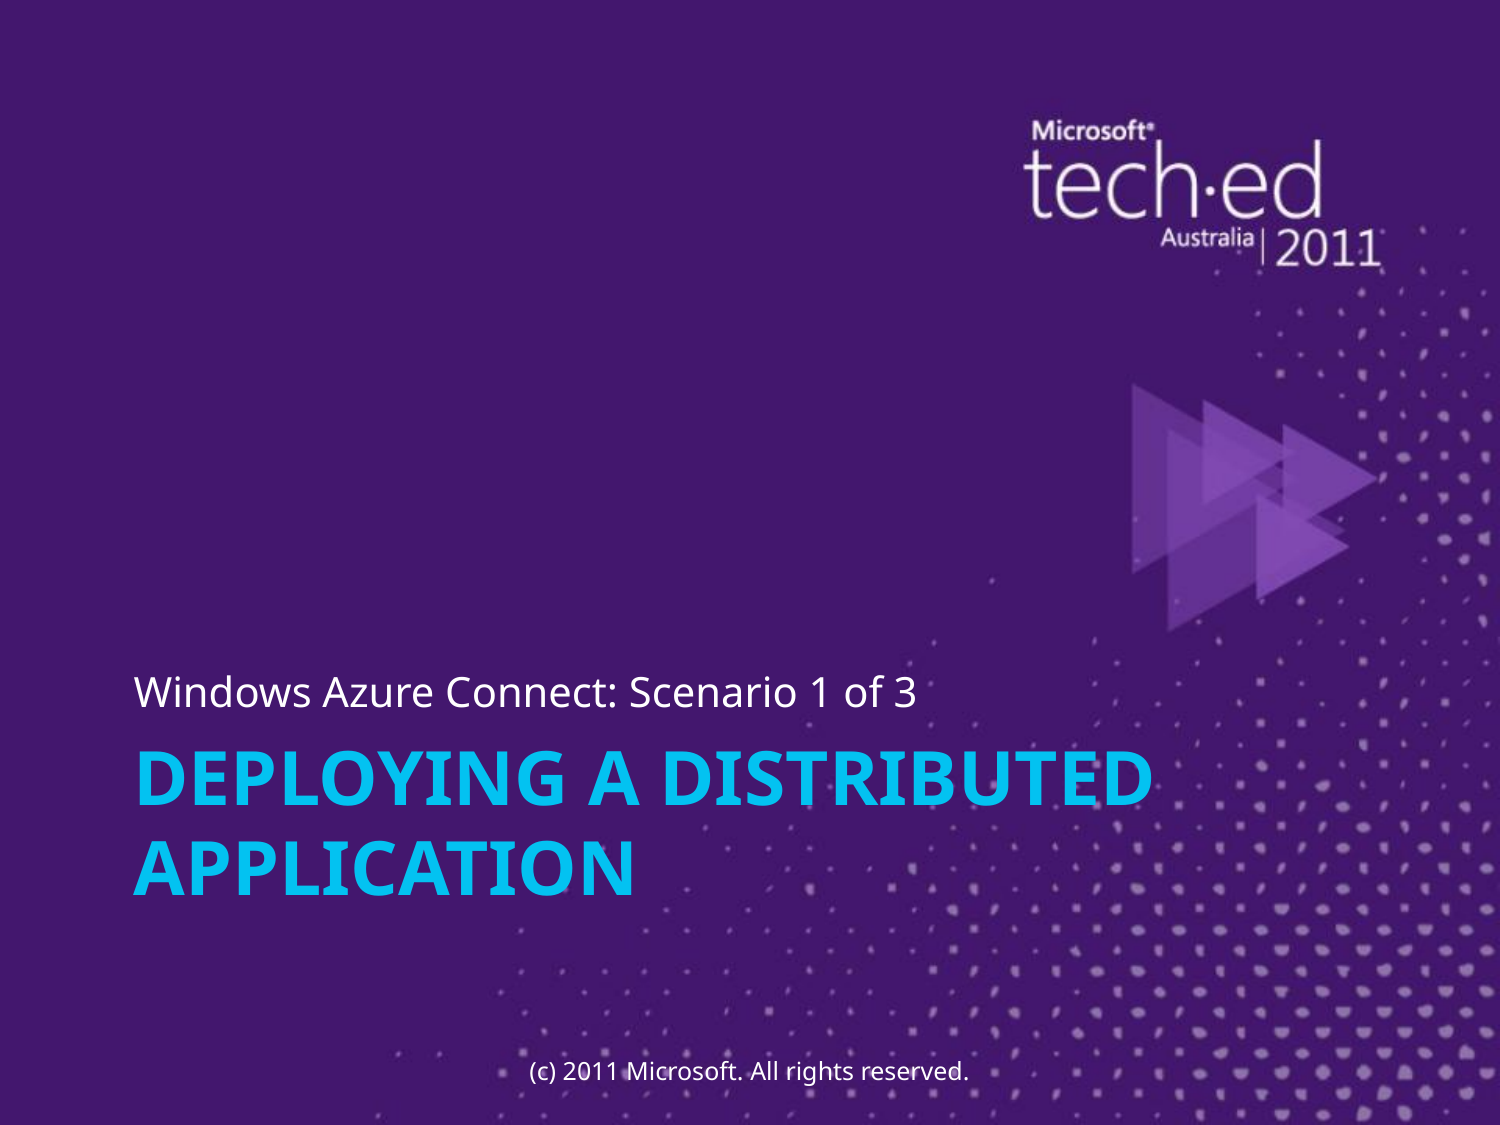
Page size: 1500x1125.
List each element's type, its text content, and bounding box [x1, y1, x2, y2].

title Deploying a distributed application [118, 723, 1394, 947]
picture [0, 0, 1500, 1125]
list Windows Azure Connect: Scenario 1 of 3 [118, 476, 1394, 723]
footer (c) 2011 Microsoft. All rights reserved. [512, 1042, 988, 1103]
